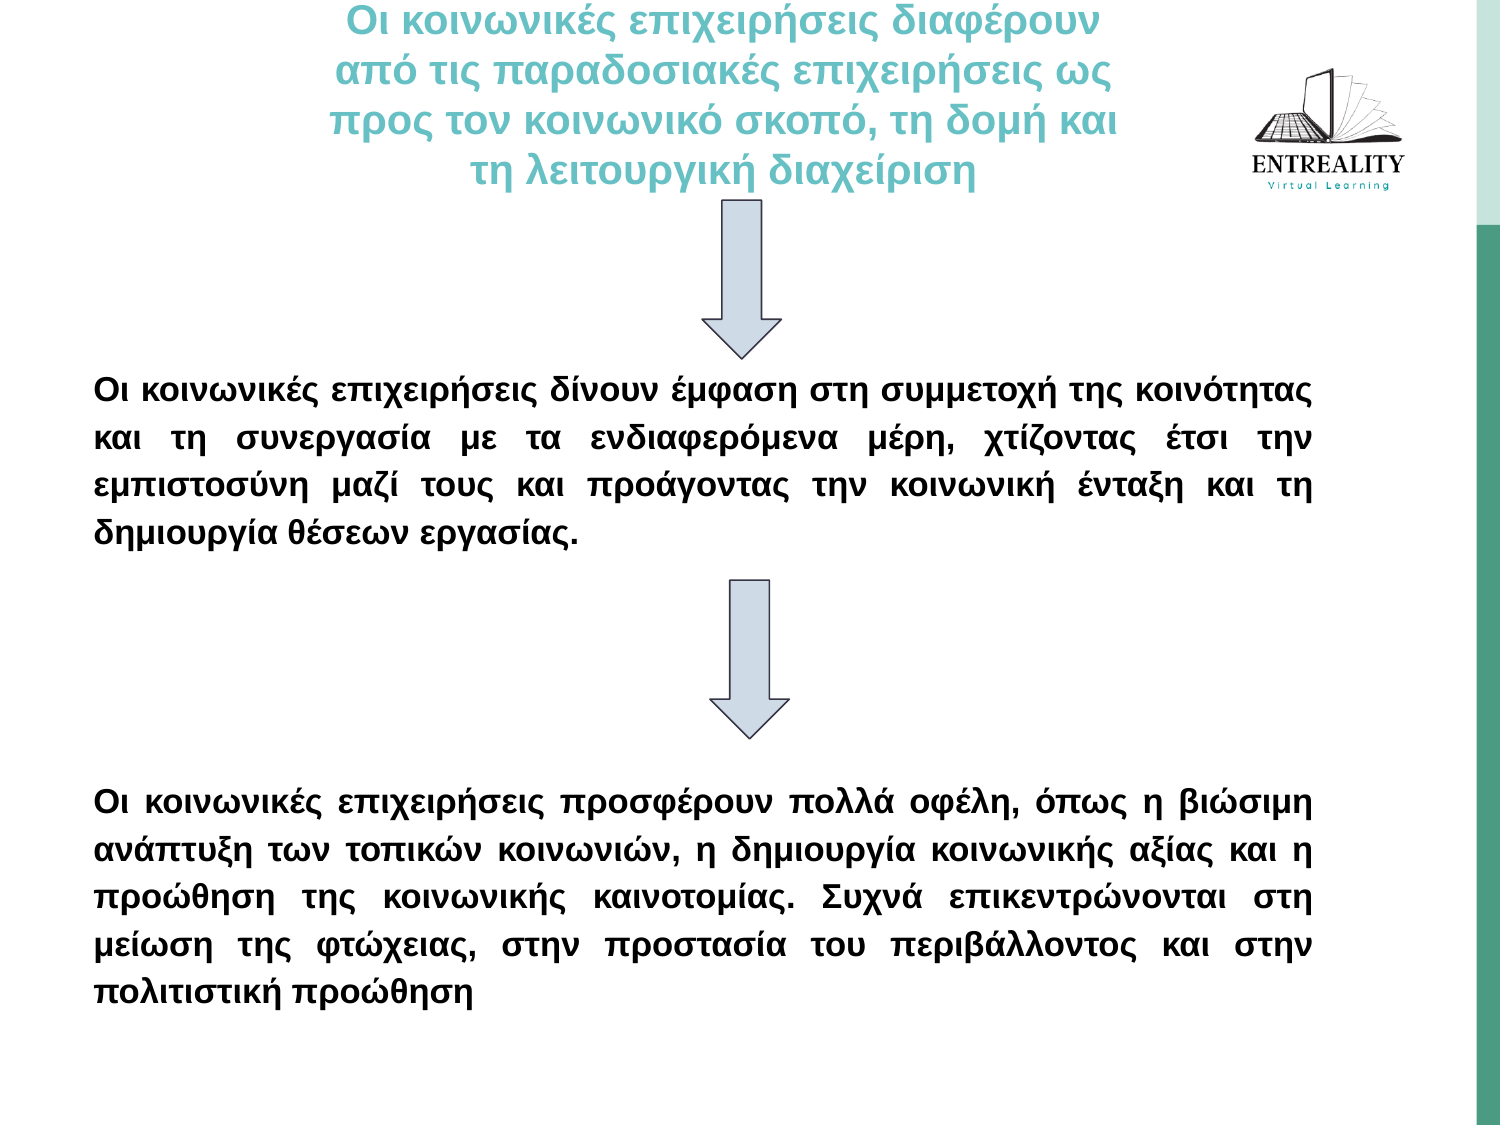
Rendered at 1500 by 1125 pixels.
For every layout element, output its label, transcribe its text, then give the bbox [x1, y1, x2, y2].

picture [1198, 0, 1458, 259]
list Οι κοινωνικές επιχειρήσεις δίνουν έμφαση στη συμμετοχή της κοινότητας και τη συνεργασία με τα ενδιαφερόμενα μέρη, χτίζοντας έτσι την εμπιστοσύνη μαζί τους και προάγοντας την κοινωνική ένταξη και τη δημιουργία θέσεων εργασίας. Οι κοινωνικές επιχειρήσεις προσφέρουν πολλά οφέλη, όπως η βιώσιμη ανάπτυξη των τοπικών κοινωνιών, η δημιουργία κοινωνικής αξίας και η προώθηση της κοινωνικής καινοτομίας. Συχνά επικεντρώνονται στη μείωση της φτώχειας, στην προστασία του περιβάλλοντος και στην πολιτιστική προώθηση [78, 300, 1329, 1019]
text_box [709, 580, 790, 739]
title Οι κοινωνικές επιχειρήσεις διαφέρουν από τις παραδοσιακές επιχειρήσεις ως προς τον κοινωνικό σκοπό, τη δομή και τη λειτουργική διαχείριση [305, 0, 1142, 201]
text_box [701, 200, 782, 359]
